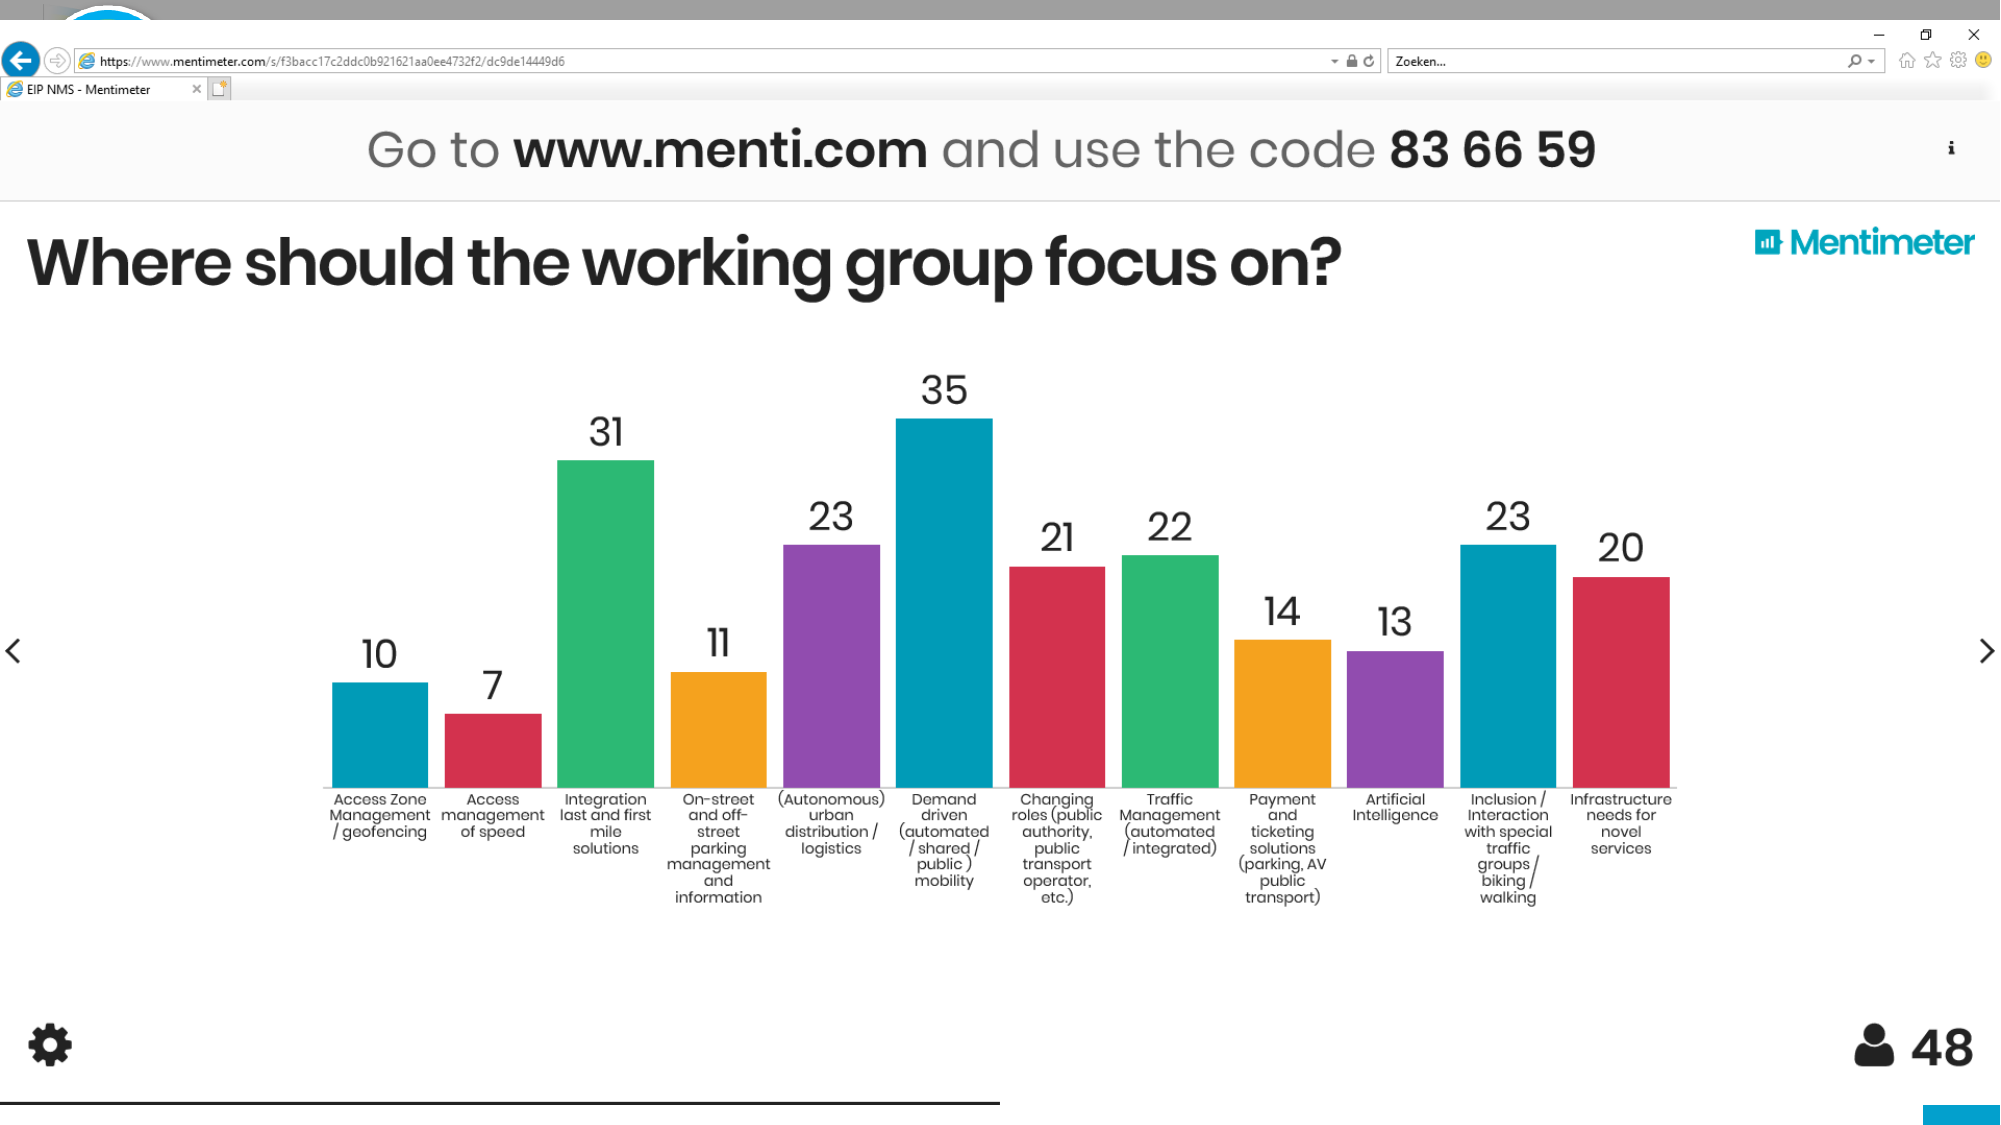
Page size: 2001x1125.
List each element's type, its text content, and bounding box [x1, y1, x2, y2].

slide_number 22 [1923, 1105, 2000, 1125]
picture [0, 0, 2000, 1105]
